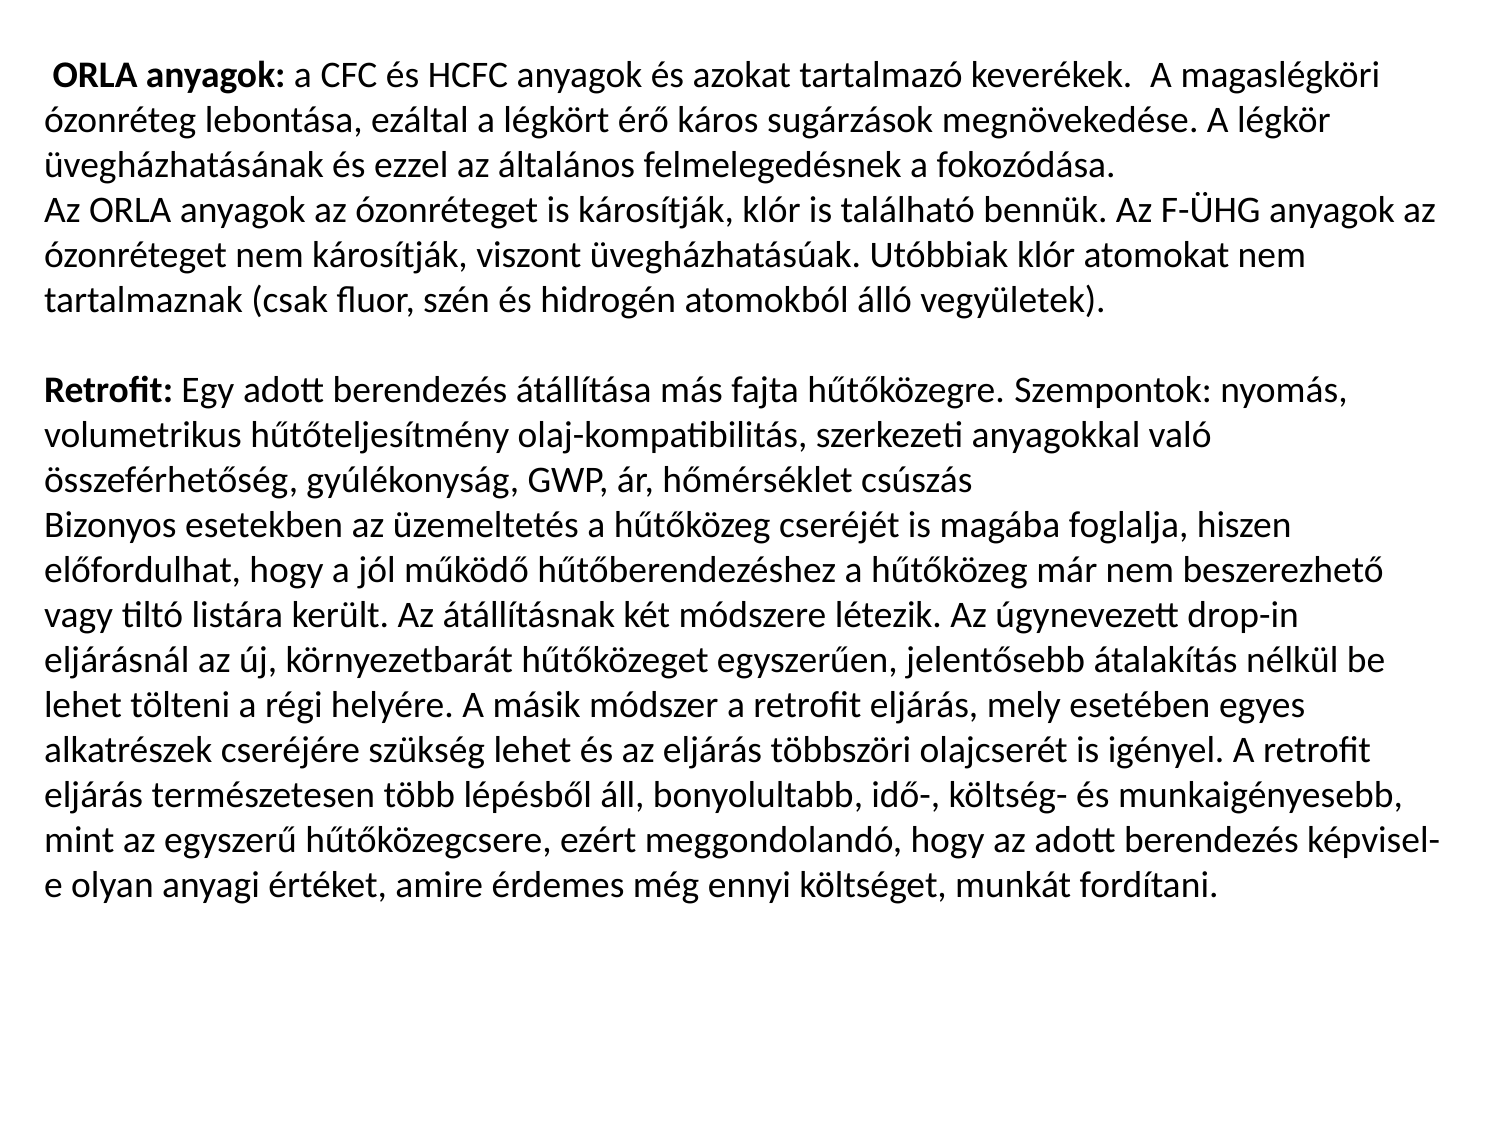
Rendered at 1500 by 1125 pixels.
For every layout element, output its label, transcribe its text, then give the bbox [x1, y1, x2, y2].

text_box ORLA anyagok: a CFC és HCFC anyagok és azokat tartalmazó keverékek. A magaslégköri ózonréteg lebontása, ezáltal a légkört érő káros sugárzások megnövekedése. A légkör üvegházhatásának és ezzel az általános felmelegedésnek a fokozódása. Az ORLA anyagok az ózonréteget is károsítják, klór is található bennük. Az F-ÜHG anyagok az ózonréteget nem károsítják, viszont üvegházhatásúak. Utóbbiak klór atomokat nem tartalmaznak (csak fluor, szén és hidrogén atomokból álló vegyületek). Retrofit: Egy adott berendezés átállítása más fajta hűtőközegre. Szempontok: nyomás, volumetrikus hűtőteljesítmény olaj-kompatibilitás, szerkezeti anyagokkal való összeférhetőség, gyúlékonyság, GWP, ár, hőmérséklet csúszás Bizonyos esetekben az üzemeltetés a hűtőközeg cseréjét is magába foglalja, hiszen előfordulhat, hogy a jól működő hűtőberendezéshez a hűtőközeg már nem beszerezhető vagy tiltó listára került. Az átállításnak két módszere létezik. Az úgynevezett drop-in eljárásnál az új, környezetbarát hűtőközeget egyszerűen, jelentősebb átalakítás nélkül be lehet tölteni a régi helyére. A másik módszer a retrofit eljárás, mely esetében egyes alkatrészek cseréjére szükség lehet és az eljárás többszöri olajcserét is igényel. A retrofit eljárás természetesen több lépésből áll, bonyolultabb, idő-, költség- és munkaigényesebb, mint az egyszerű hűtőközegcsere, ezért meggondolandó, hogy az adott berendezés képvisel-e olyan anyagi értéket, amire érdemes még ennyi költséget, munkát fordítani. [29, 42, 1459, 958]
